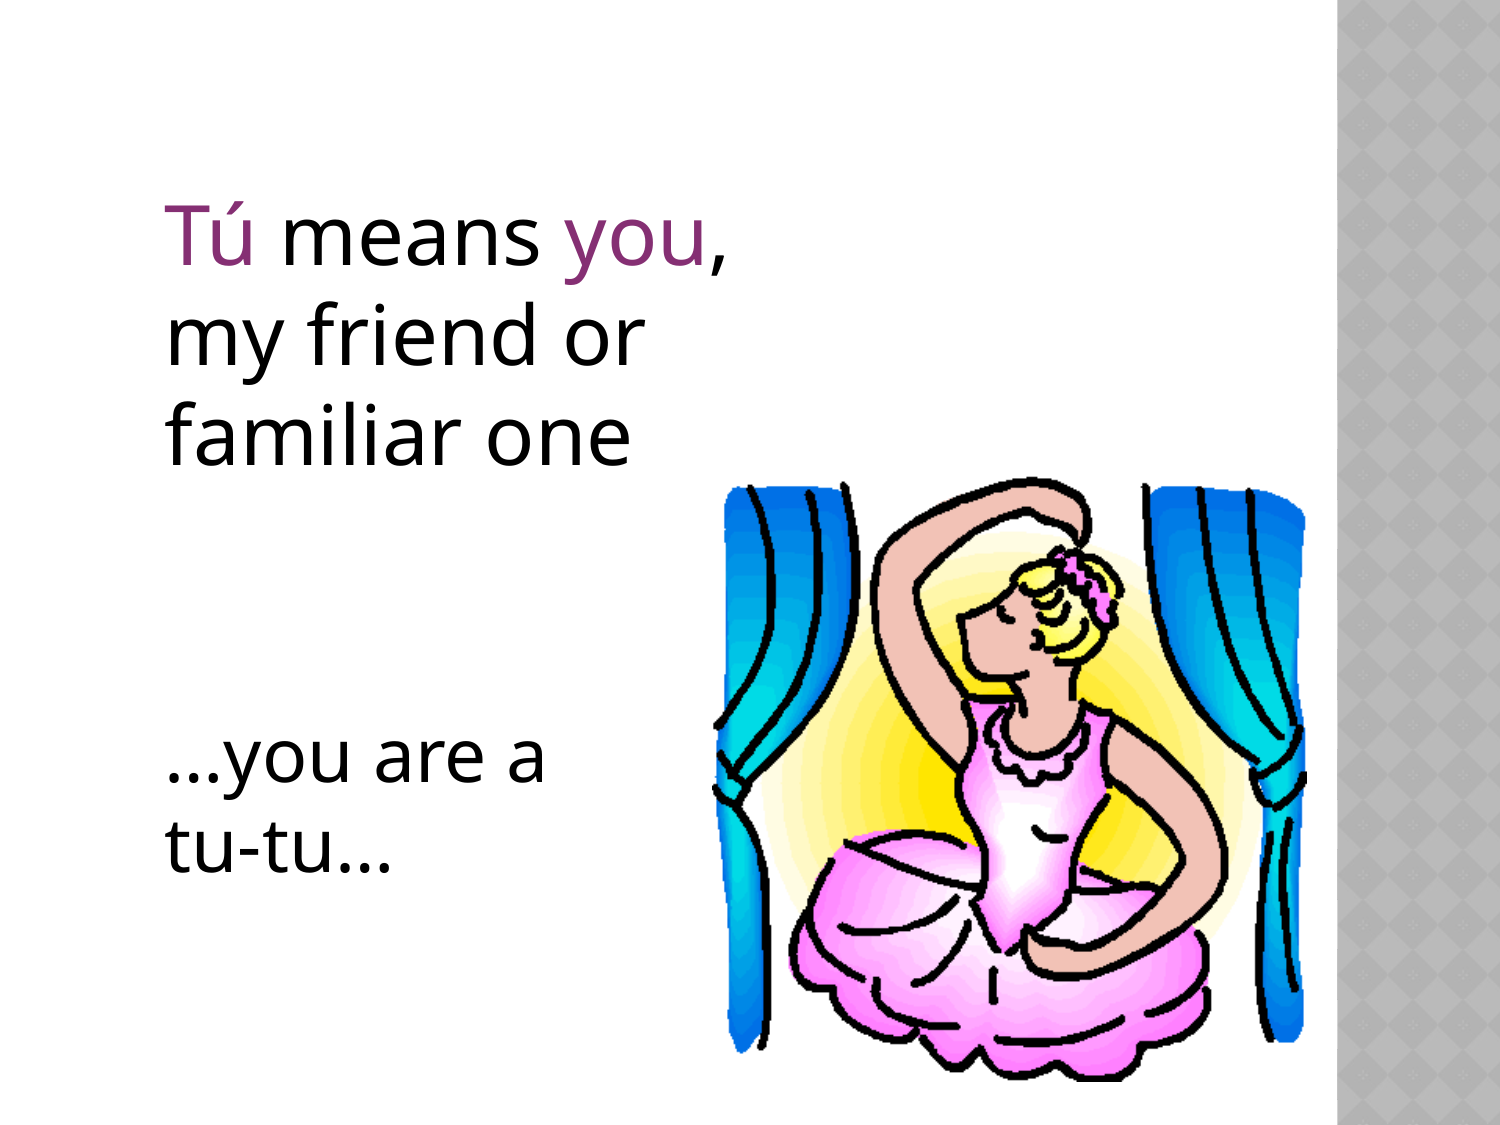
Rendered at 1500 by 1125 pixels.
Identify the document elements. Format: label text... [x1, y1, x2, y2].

text_box Tú means you, my friend or familiar one …you are a tu-tu… [150, 174, 783, 895]
picture [711, 474, 1307, 1082]
